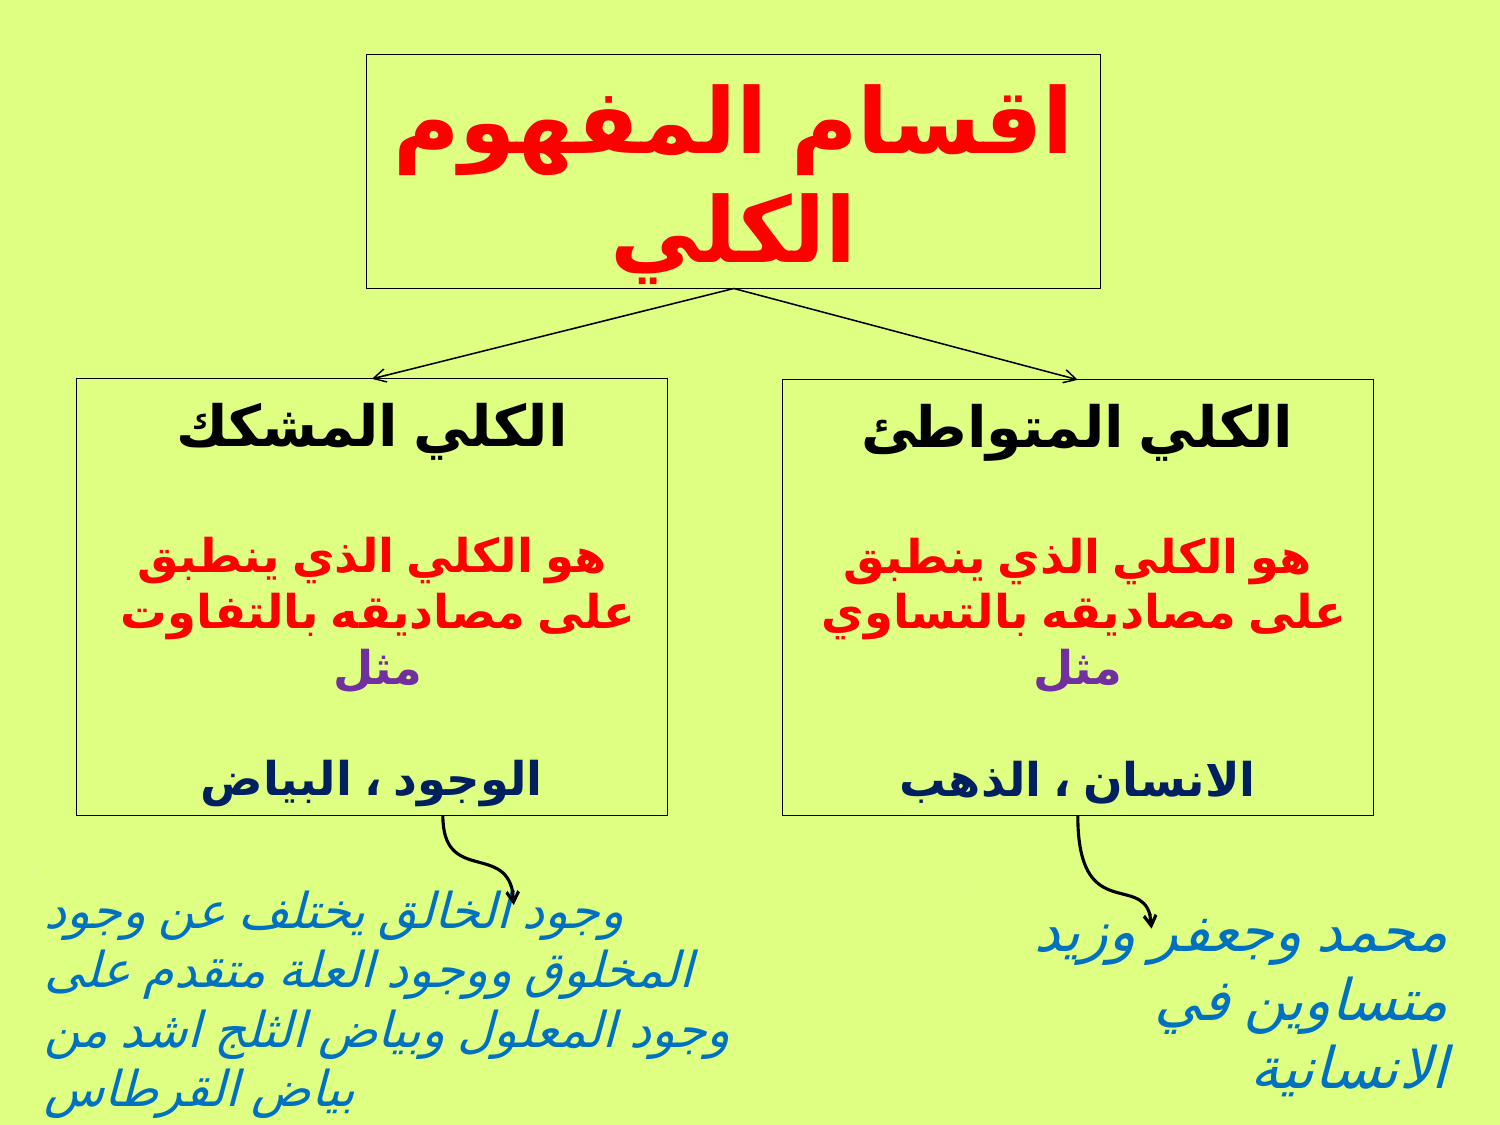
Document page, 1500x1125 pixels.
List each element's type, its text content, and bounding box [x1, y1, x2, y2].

text_box وجود الخالق يختلف عن وجود المخلوق ووجود العلة متقدم على وجود المعلول وبياض الثلج اشد من بياض القرطاس [29, 870, 821, 1125]
title اقسام المفهوم الكلي [366, 54, 1101, 289]
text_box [733, 288, 1079, 380]
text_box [433, 824, 524, 897]
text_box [1057, 835, 1172, 910]
text_box محمد وجعفر وزيد متساوين في الانسانية [962, 885, 1463, 1109]
text_box الكلي المشكك هو الكلي الذي ينطبق على مصاديقه بالتفاوت مثل الوجود ، البياض [76, 378, 668, 816]
text_box الكلي المتواطئ هو الكلي الذي ينطبق على مصاديقه بالتساوي مثل الانسان ، الذهب [782, 379, 1374, 816]
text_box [371, 288, 731, 380]
